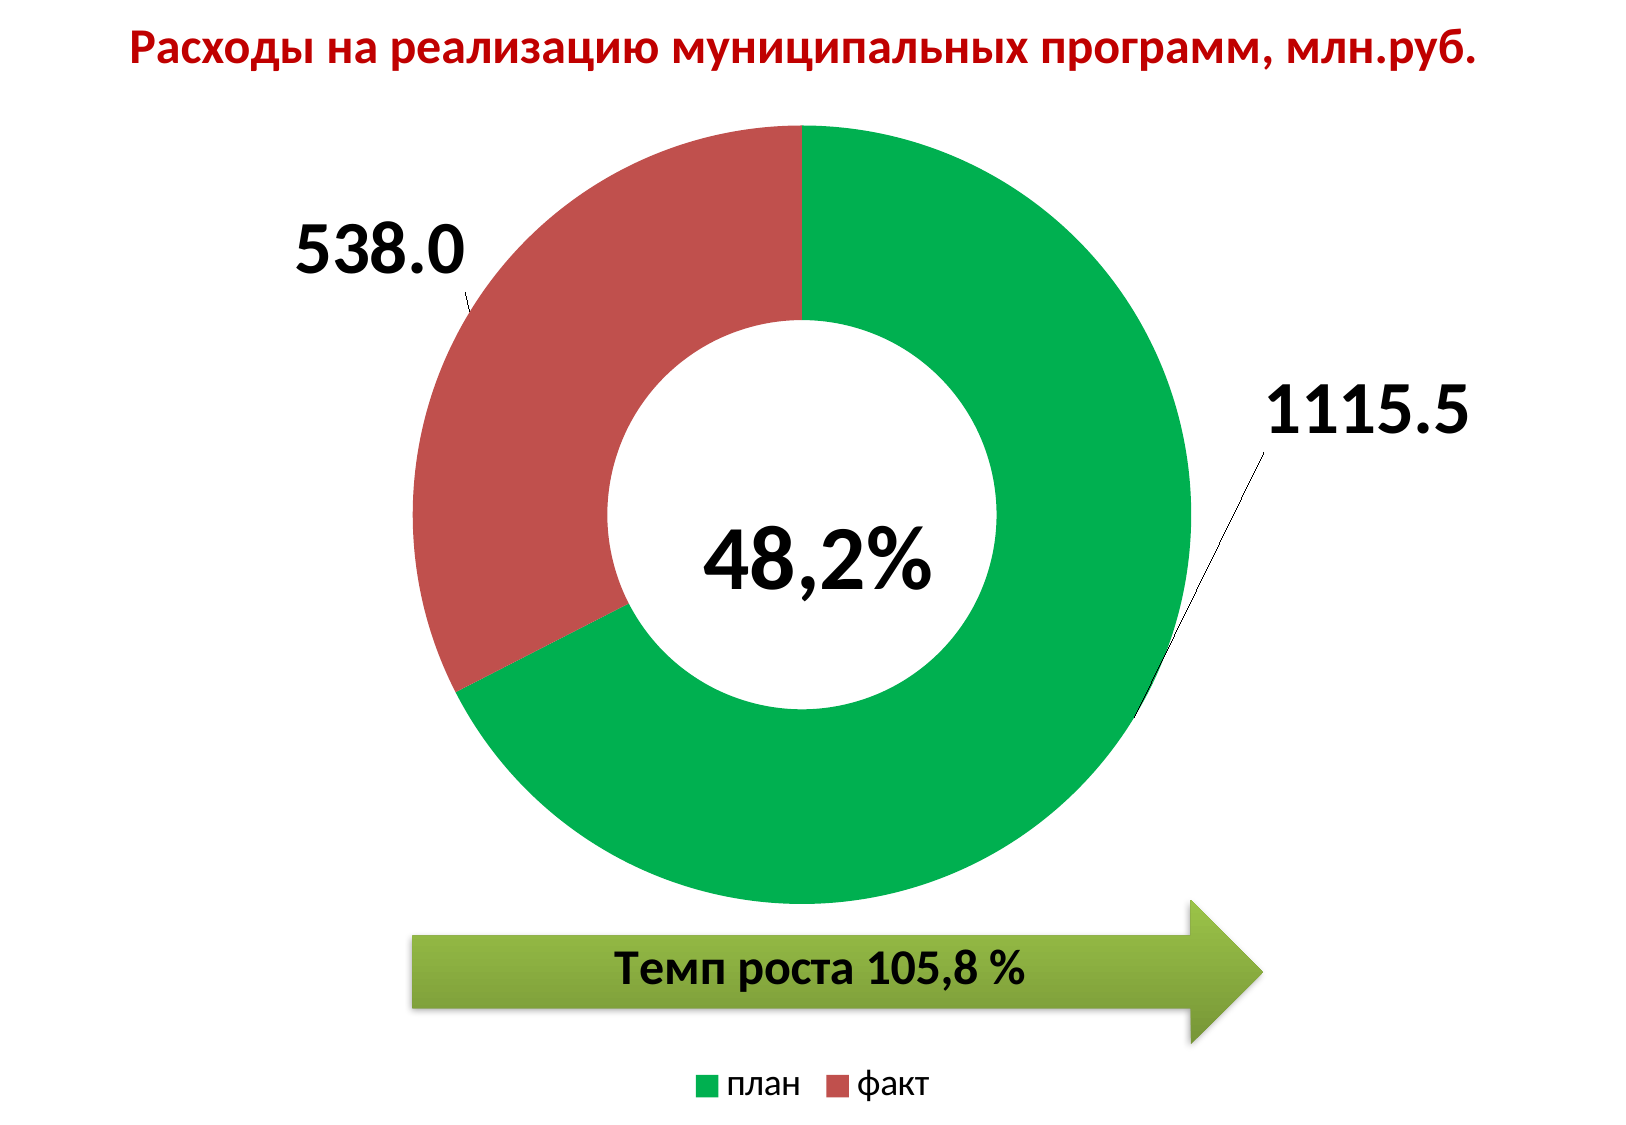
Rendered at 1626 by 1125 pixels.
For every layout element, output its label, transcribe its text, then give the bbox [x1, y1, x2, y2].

title Расходы на реализацию муниципальных программ, млн.руб. [37, 0, 1582, 98]
chart [0, 99, 1625, 1113]
